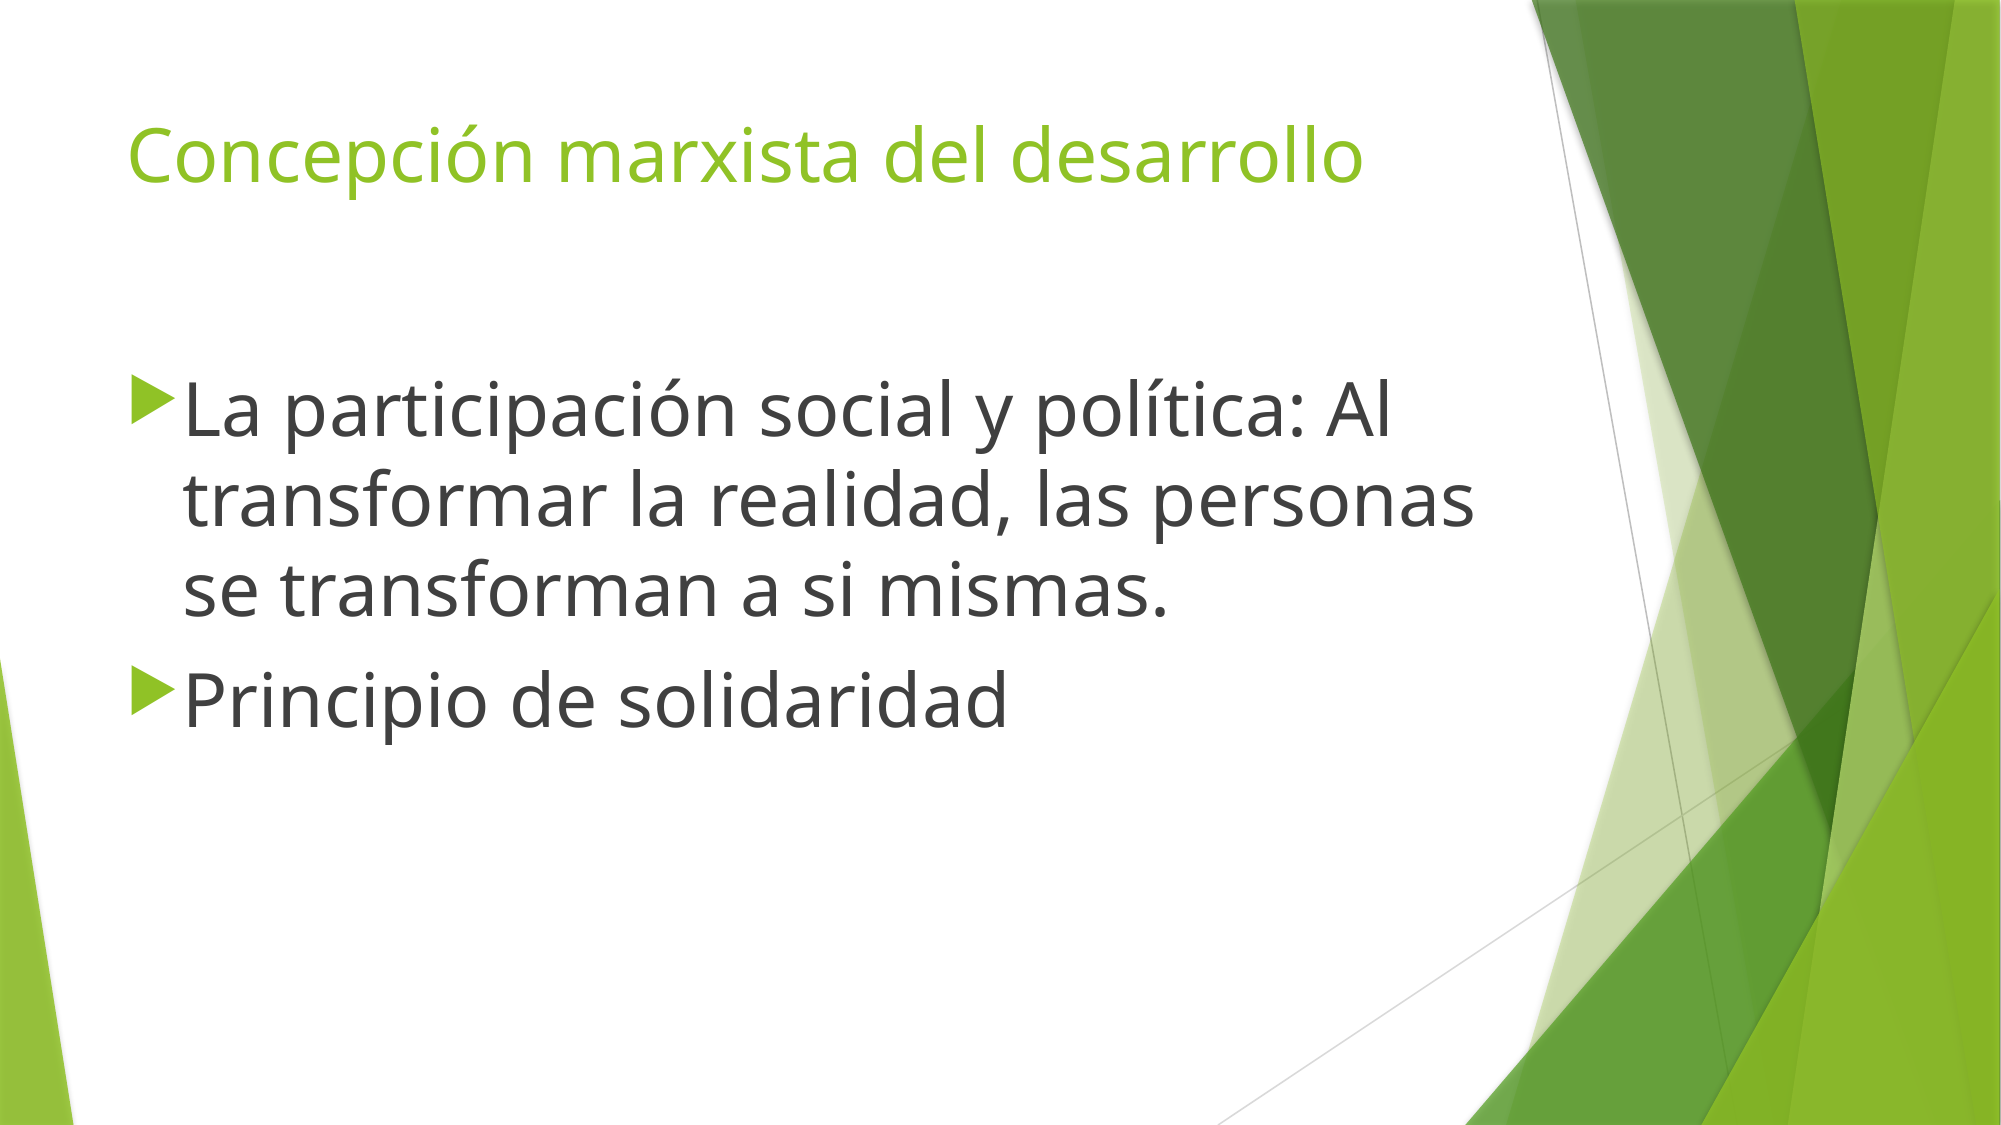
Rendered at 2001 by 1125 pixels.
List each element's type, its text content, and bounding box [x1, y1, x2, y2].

list La participación social y política: Al transformar la realidad, las personas se transforman a si mismas. Principio de solidaridad [111, 354, 1522, 992]
title Concepción marxista del desarrollo [111, 99, 1522, 317]
